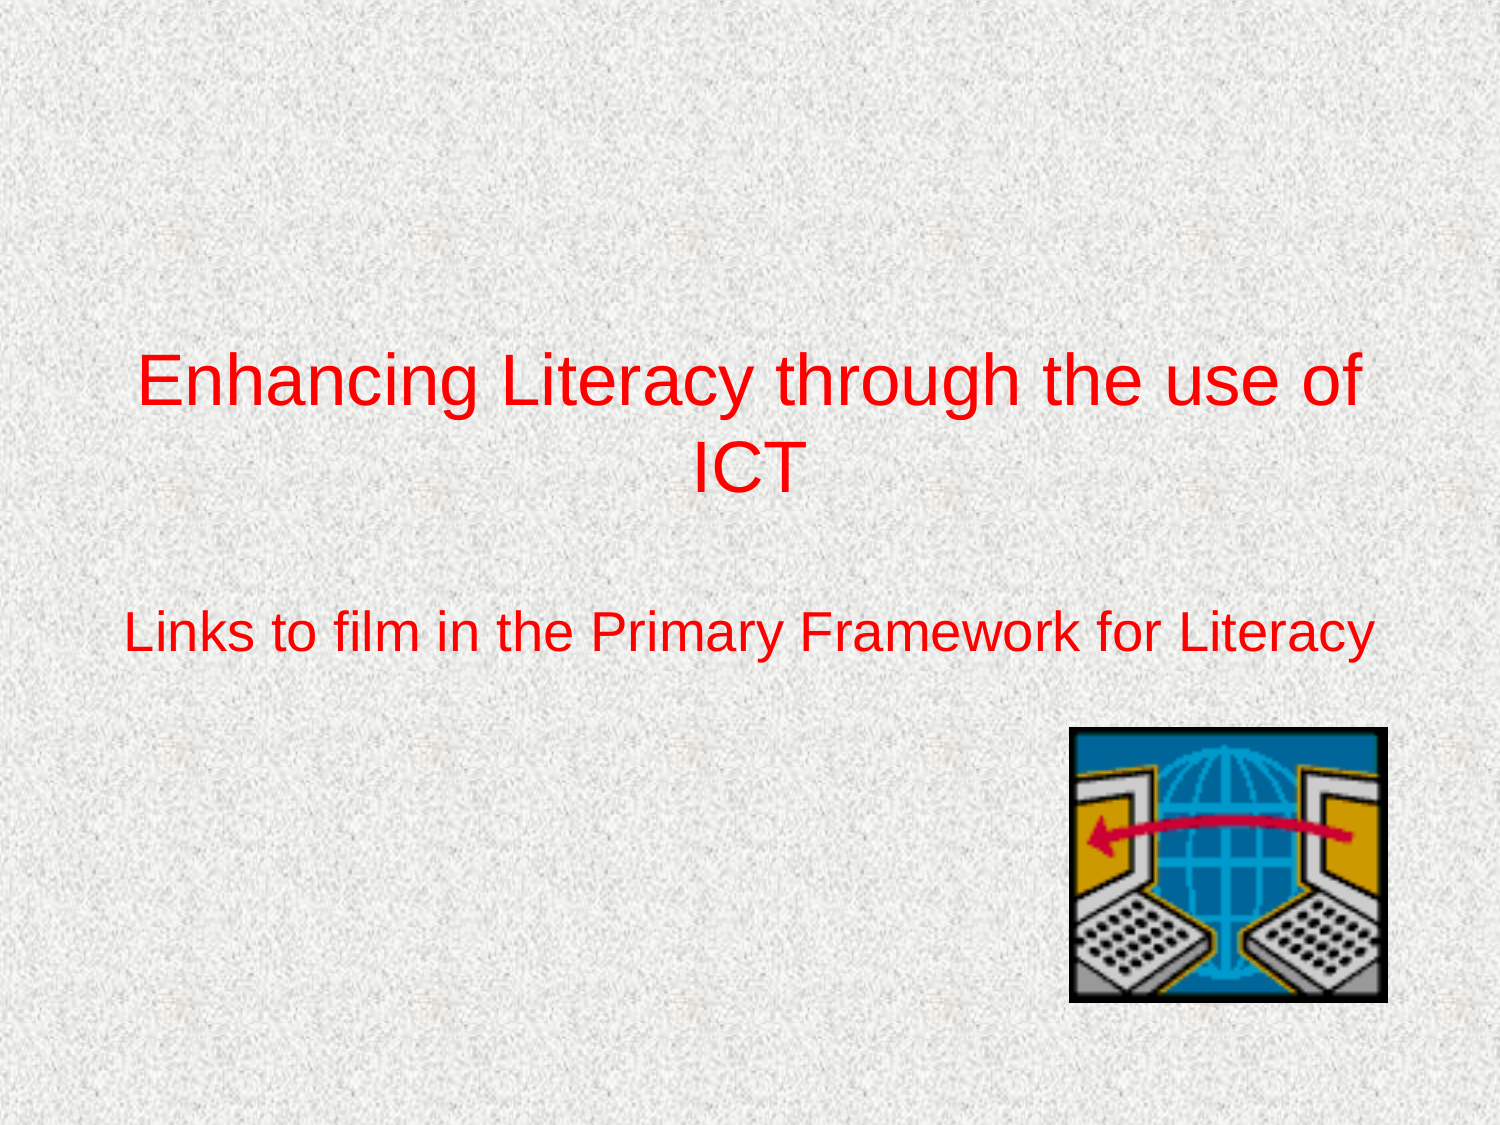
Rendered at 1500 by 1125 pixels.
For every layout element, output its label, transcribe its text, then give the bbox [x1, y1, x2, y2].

picture [0, 0, 1500, 1125]
title Enhancing Literacy through the use of ICT Links to film in the Primary Framework for Literacy [111, 207, 1388, 788]
